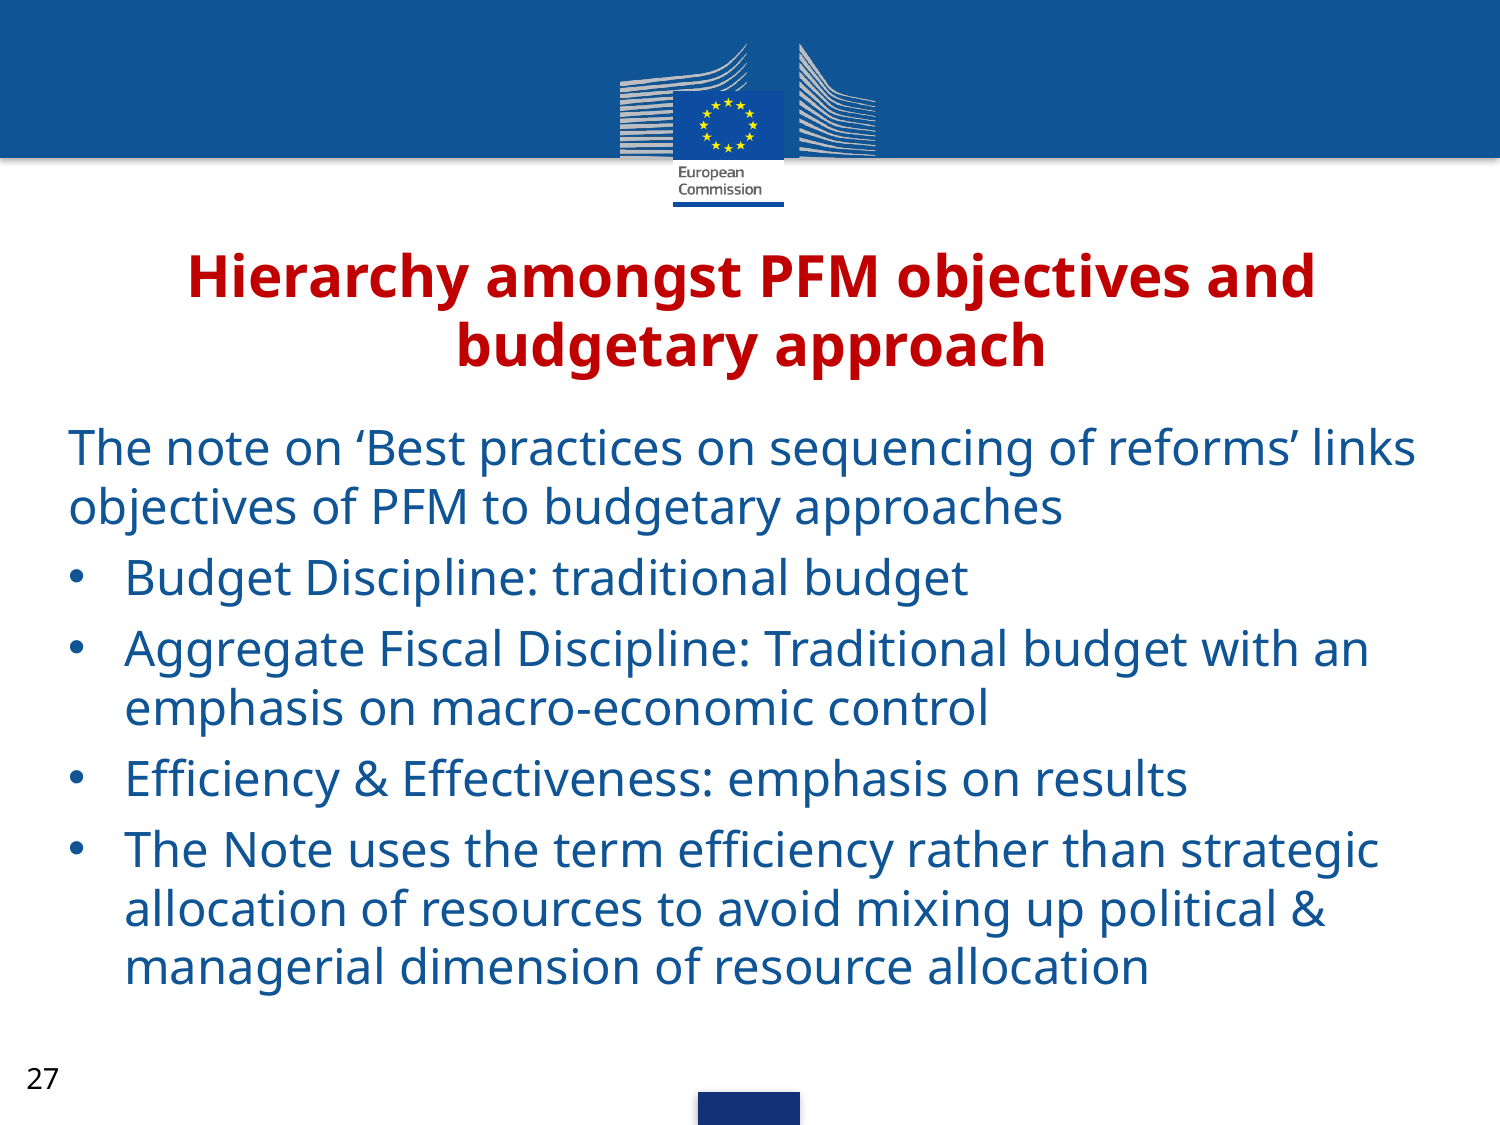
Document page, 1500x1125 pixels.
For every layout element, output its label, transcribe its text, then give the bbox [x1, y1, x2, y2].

list The note on ‘Best practices on sequencing of reforms’ links objectives of PFM to budgetary approaches Budget Discipline: traditional budget Aggregate Fiscal Discipline: Traditional budget with an emphasis on macro-economic control Efficiency & Effectiveness: emphasis on results The Note uses the term efficiency rather than strategic allocation of resources to avoid mixing up political & managerial dimension of resource allocation [53, 408, 1483, 1083]
title Hierarchy amongst PFM objectives and budgetary approach [76, 231, 1427, 386]
slide_number 27 [10, 1028, 362, 1104]
